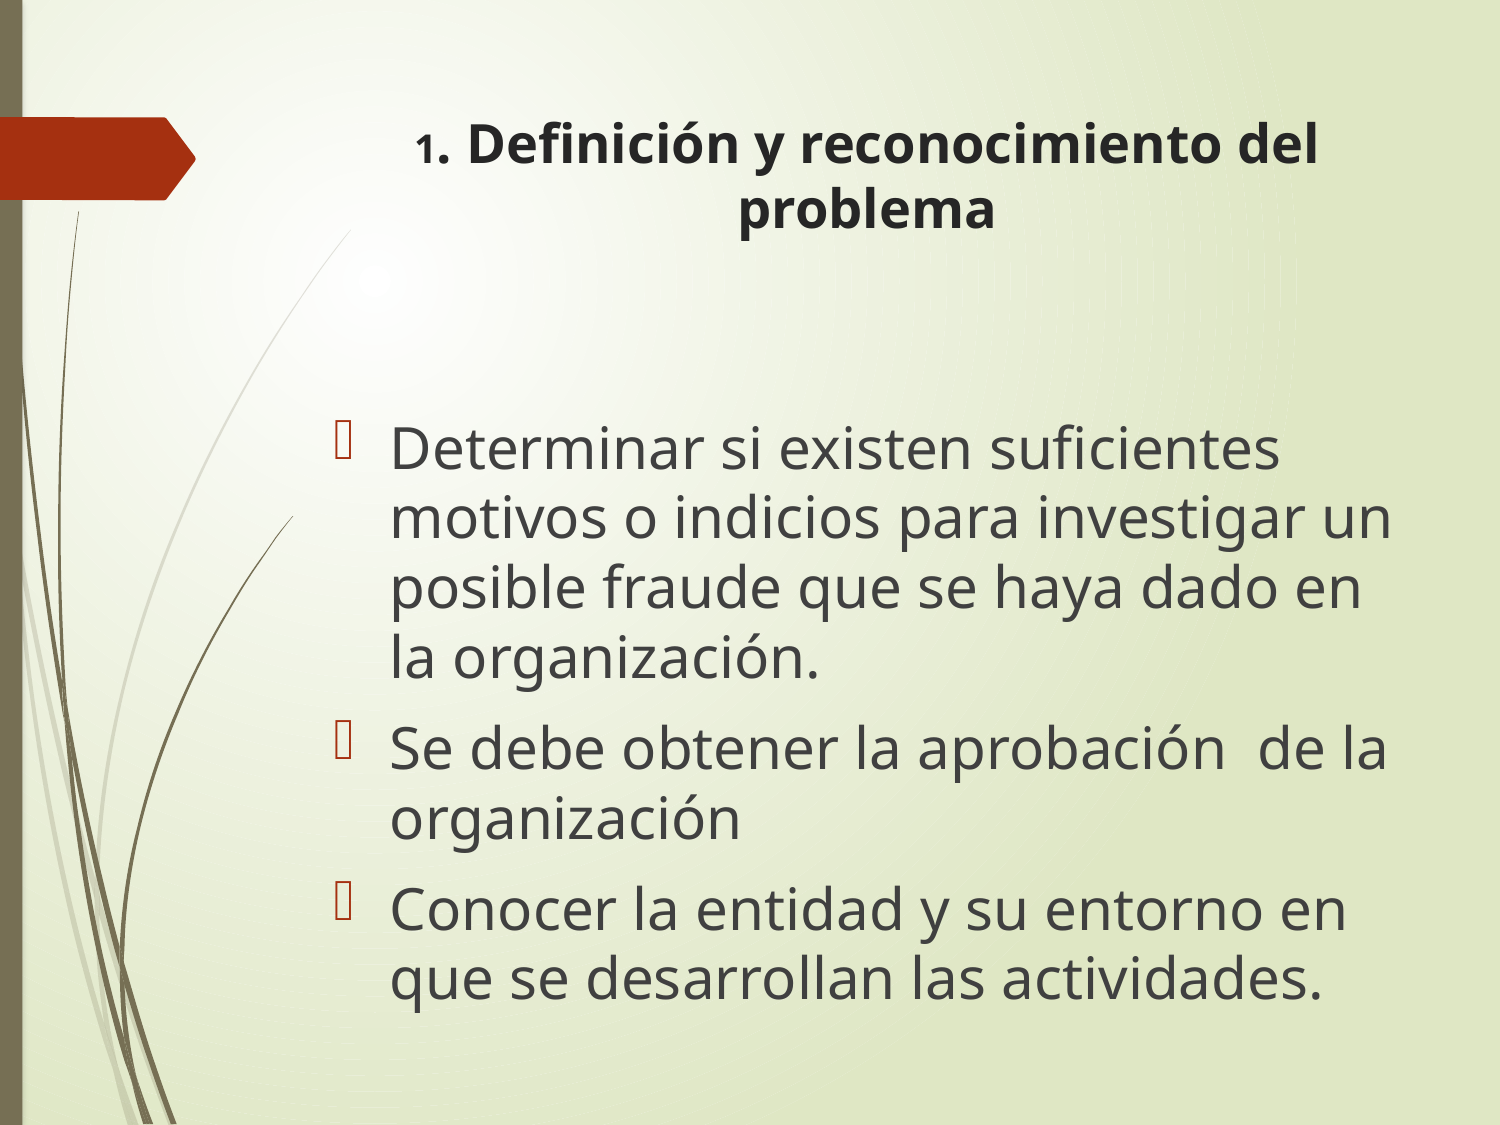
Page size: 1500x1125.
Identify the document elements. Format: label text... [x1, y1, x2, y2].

list Determinar si existen suficientes motivos o indicios para investigar un posible fraude que se haya dado en la organización. Se debe obtener la aprobación de la organización Conocer la entidad y su entorno en que se desarrollan las actividades. [318, 403, 1416, 1050]
title 1. Definición y reconocimiento del problema [319, 102, 1416, 313]
